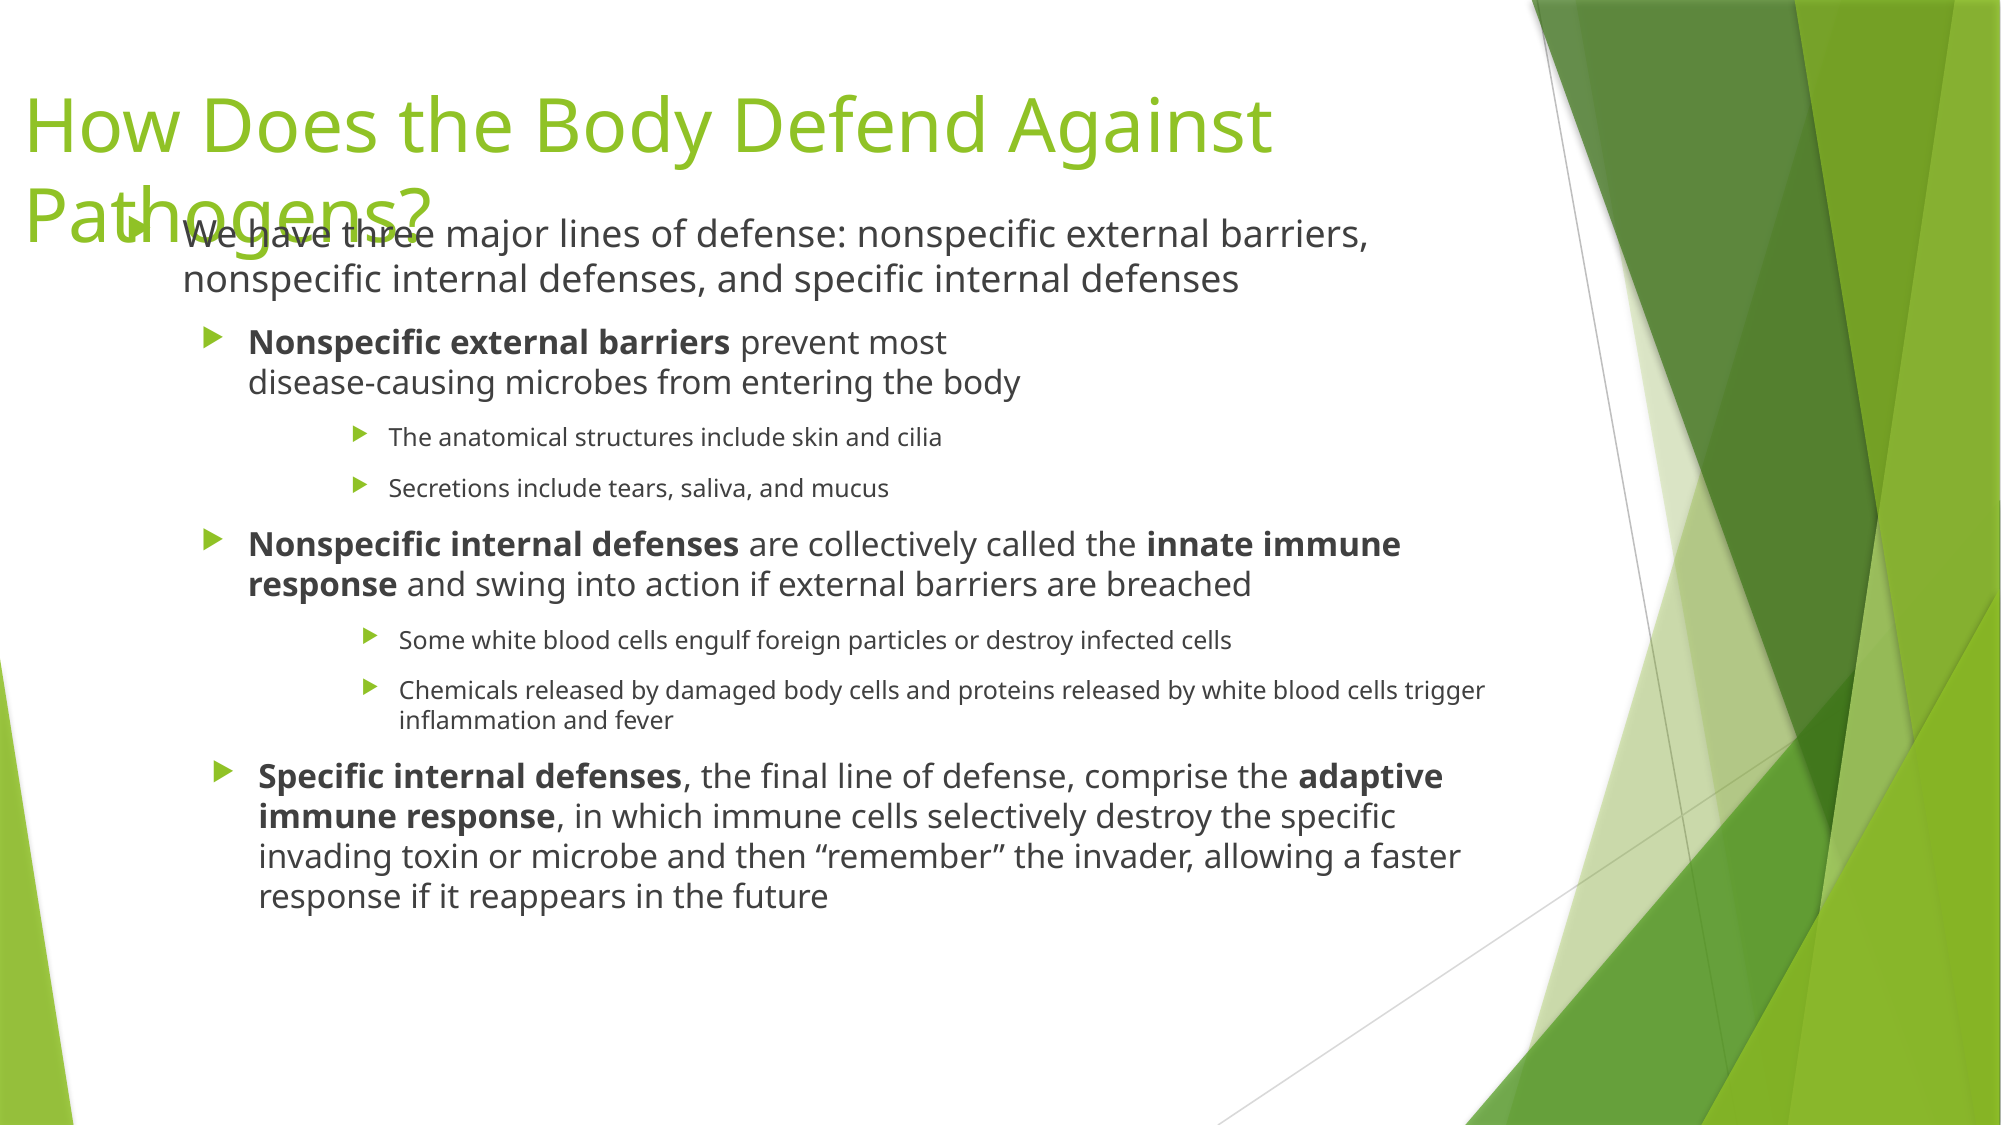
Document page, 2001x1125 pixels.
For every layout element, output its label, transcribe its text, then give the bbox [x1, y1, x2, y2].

list We have three major lines of defense: nonspecific external barriers, nonspecific internal defenses, and specific internal defenses Nonspecific external barriers prevent most disease-causing microbes from entering the body The anatomical structures include skin and cilia Secretions include tears, saliva, and mucus Nonspecific internal defenses are collectively called the innate immune response and swing into action if external barriers are breached Some white blood cells engulf foreign particles or destroy infected cells Chemicals released by damaged body cells and proteins released by white blood cells trigger inflammation and fever Specific internal defenses, the final line of defense, comprise the adaptive immune response, in which immune cells selectively destroy the specific invading toxin or microbe and then “remember” the invader, allowing a faster response if it reappears in the future [111, 202, 1522, 991]
title How Does the Body Defend Against Pathogens? [8, 70, 1625, 288]
